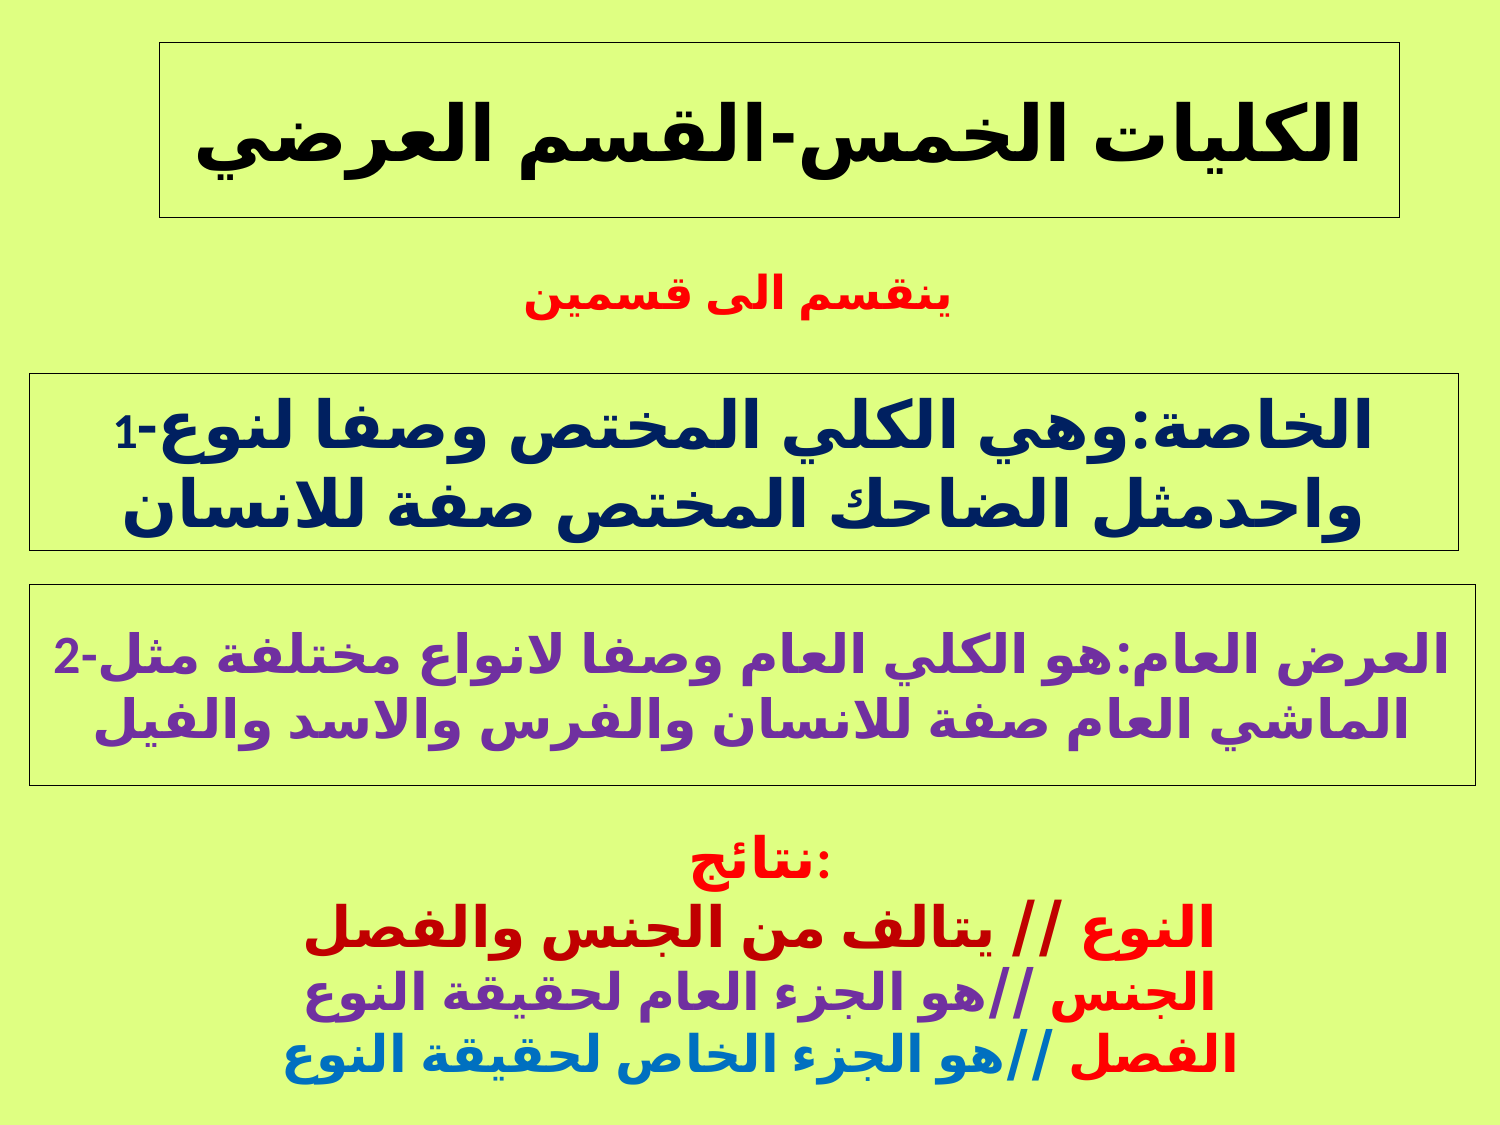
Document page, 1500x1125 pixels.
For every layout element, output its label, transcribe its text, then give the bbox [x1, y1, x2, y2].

text_box الكليات الخمس-القسم العرضي [159, 42, 1400, 218]
text_box 2-العرض العام:هو الكلي العام وصفا لانواع مختلفة مثل الماشي العام صفة للانسان والفرس والاسد والفيل [29, 584, 1476, 786]
text_box 1-الخاصة:وهي الكلي المختص وصفا لنوع واحدمثل الضاحك المختص صفة للانسان [29, 373, 1459, 551]
text_box نتائج: النوع // يتالف من الجنس والفصل الجنس //هو الجزء العام لحقيقة النوع الفصل //هو الجزء الخاص لحقيقة النوع [29, 810, 1491, 1094]
text_box ينقسم الى قسمين [502, 231, 975, 350]
